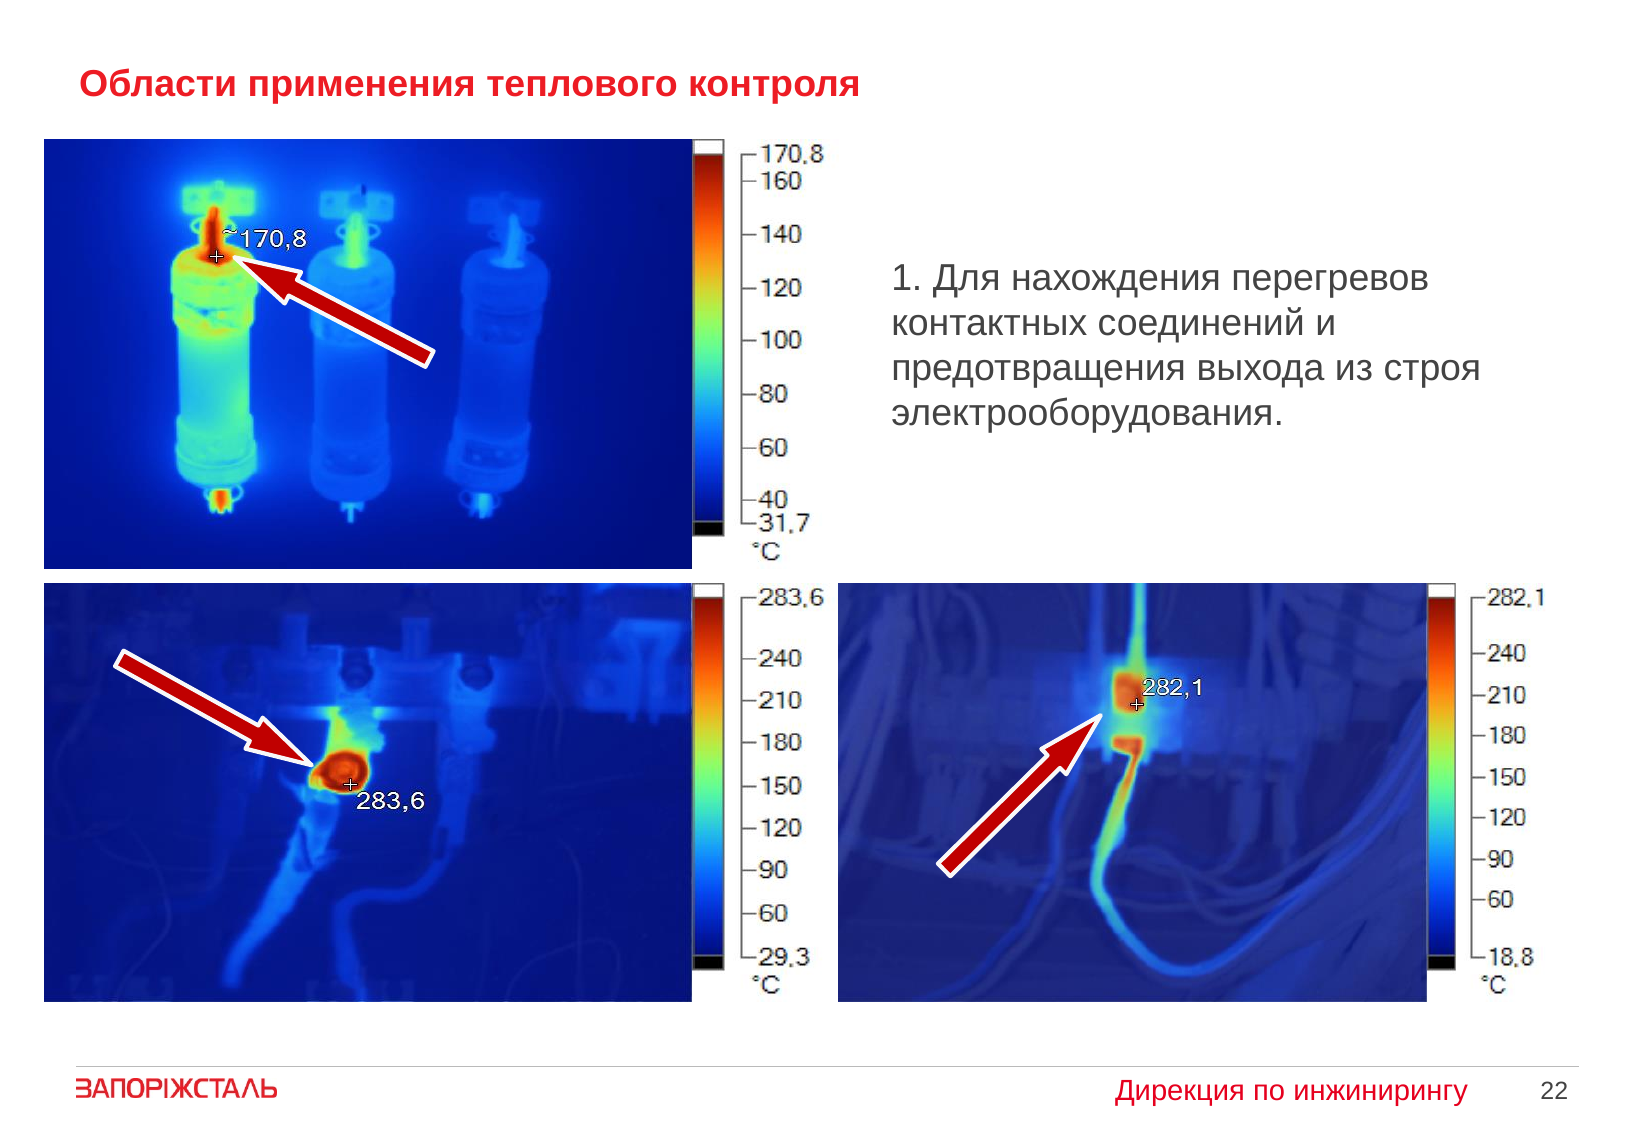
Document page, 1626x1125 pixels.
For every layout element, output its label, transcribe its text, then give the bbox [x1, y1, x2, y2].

picture [44, 138, 839, 569]
text_box 1. Для нахождения перегревов контактных соединений и предотвращения выхода из строя электрооборудования. [876, 245, 1559, 441]
text_box [12, 118, 1559, 1019]
picture [76, 1078, 277, 1098]
title Области применения теплового контроля [79, 58, 1014, 105]
slide_number 22 [1483, 1066, 1584, 1104]
picture [44, 583, 1559, 1002]
